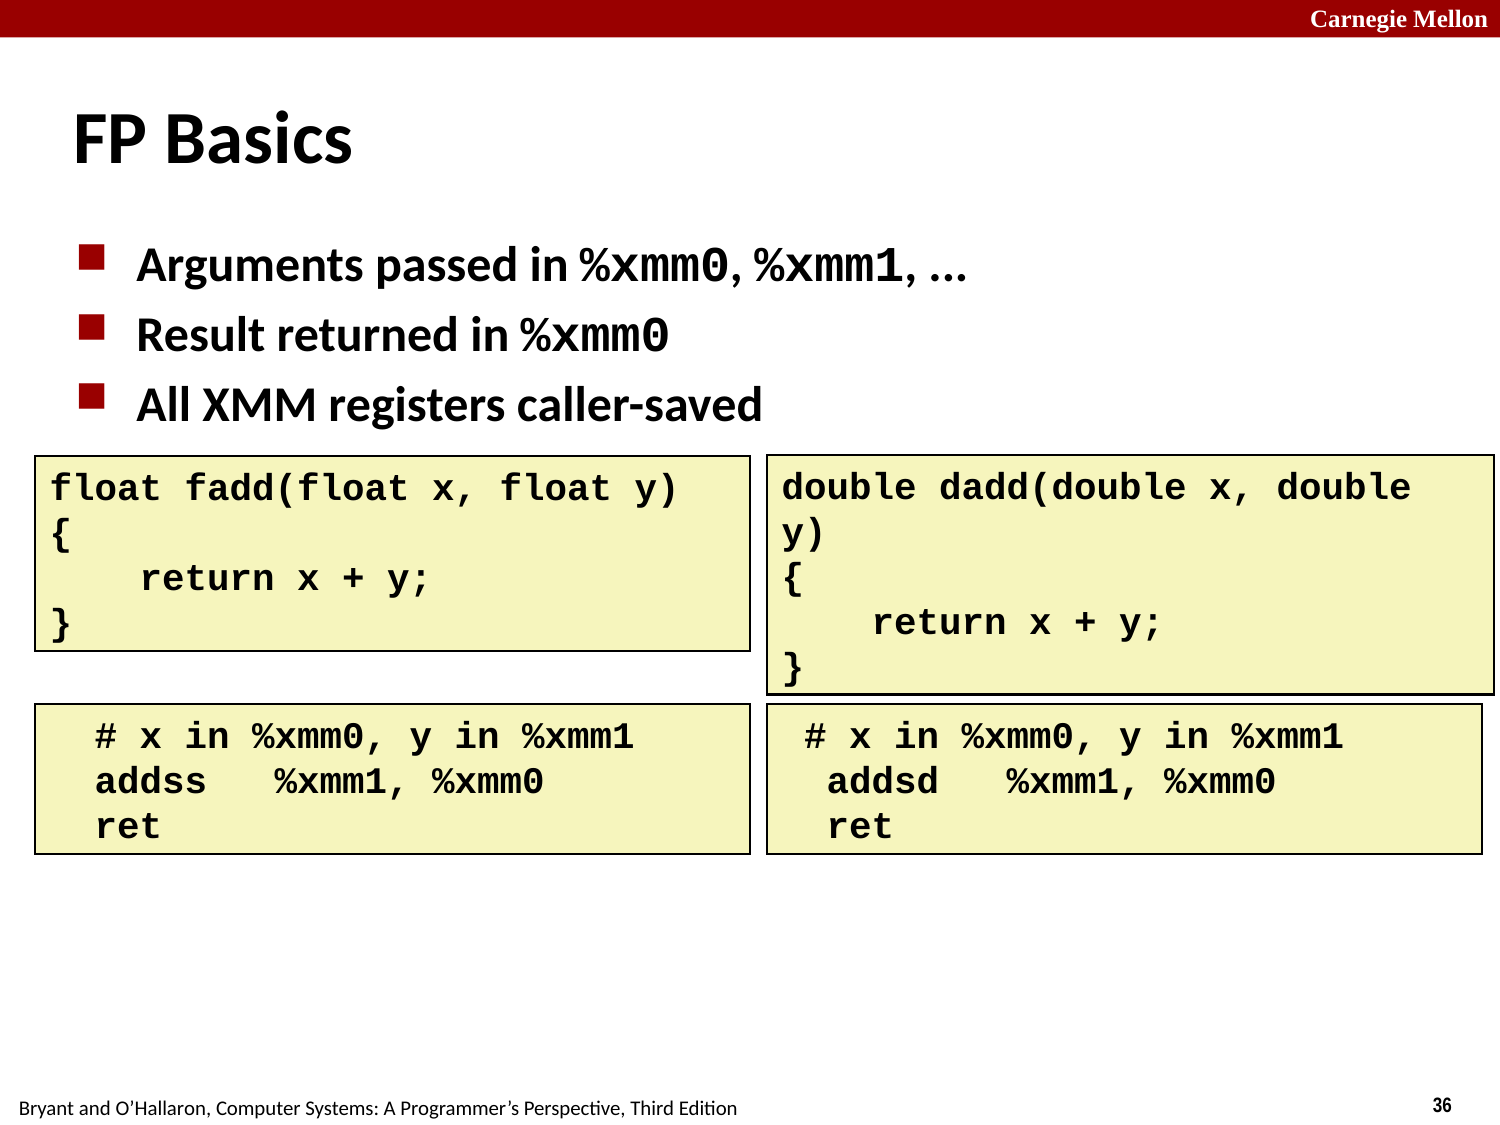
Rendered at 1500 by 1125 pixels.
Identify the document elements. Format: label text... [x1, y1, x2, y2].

text_box float fadd(float x, float y) { return x + y; } [34, 456, 750, 651]
text_box double dadd(double x, double y) { return x + y; } [766, 455, 1494, 695]
text_box # x in %xmm0, y in %xmm1 addsd %xmm1, %xmm0 ret [766, 704, 1483, 854]
title FP Basics [58, 71, 1305, 197]
list Arguments passed in %xmm0, %xmm1, ... Result returned in %xmm0 All XMM registers caller-saved [64, 223, 1361, 492]
text_box # x in %xmm0, y in %xmm1 addss %xmm1, %xmm0 ret [34, 704, 750, 854]
